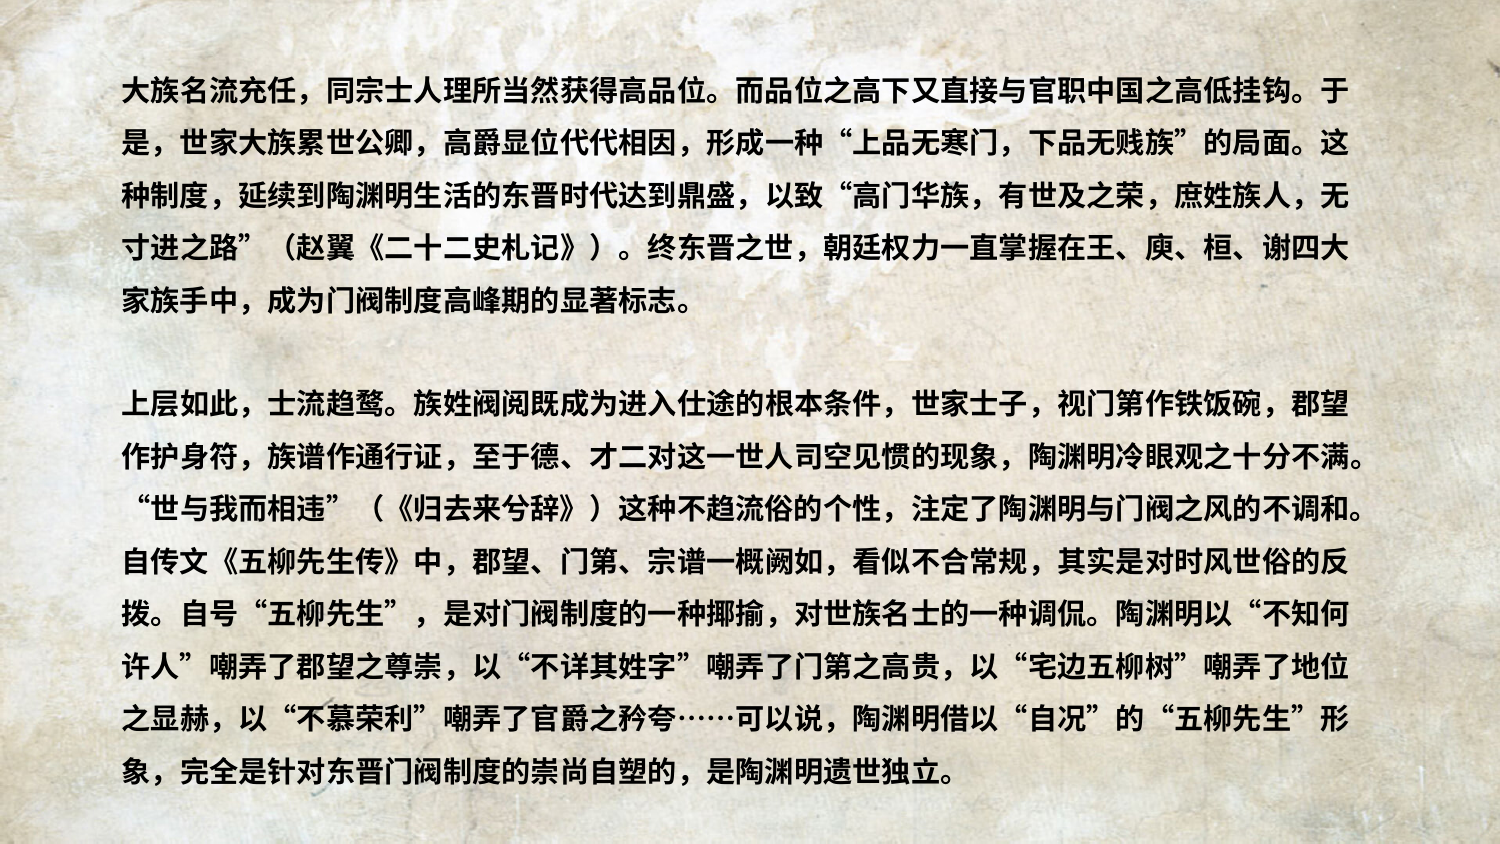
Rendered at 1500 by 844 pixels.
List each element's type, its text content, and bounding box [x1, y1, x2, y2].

text_box 上层如此，士流趋鹜。族姓阀阅既成为进入仕途的根本条件，世家士子，视门第作铁饭碗，郡望作护身符，族谱作通行证，至于德、才二对这一世人司空见惯的现象，陶渊明冷眼观之十分不满。“世与我而相违”（《归去来兮辞》）这种不趋流俗的个性，注定了陶渊明与门阀之风的不调和。自传文《五柳先生传》中，郡望、门第、宗谱一概阙如，看似不合常规，其实是对时风世俗的反拨。自号“五柳先生”，是对门阀制度的一种揶揄，对世族名士的一种调侃。陶渊明以“不知何许人”嘲弄了郡望之尊崇，以“不详其姓字”嘲弄了门第之高贵，以“宅边五柳树”嘲弄了地位之显赫，以“不慕荣利”嘲弄了官爵之矜夸……可以说，陶渊明借以“自况”的“五柳先生”形象，完全是针对东晋门阀制度的崇尚自塑的，是陶渊明遗世独立。 [106, 360, 1370, 796]
picture [0, 0, 1500, 844]
text_box 大族名流充任，同宗士人理所当然获得高品位。而品位之高下又直接与官职中国之高低挂钩。于是，世家大族累世公卿，高爵显位代代相因，形成一种“上品无寒门，下品无贱族”的局面。这种制度，延续到陶渊明生活的东晋时代达到鼎盛，以致“高门华族，有世及之荣，庶姓族人，无寸进之路”（赵翼《二十二史札记》）。终东晋之世，朝廷权力一直掌握在王、庾、桓、谢四大家族手中，成为门阀制度高峰期的显著标志。 [106, 47, 1384, 325]
